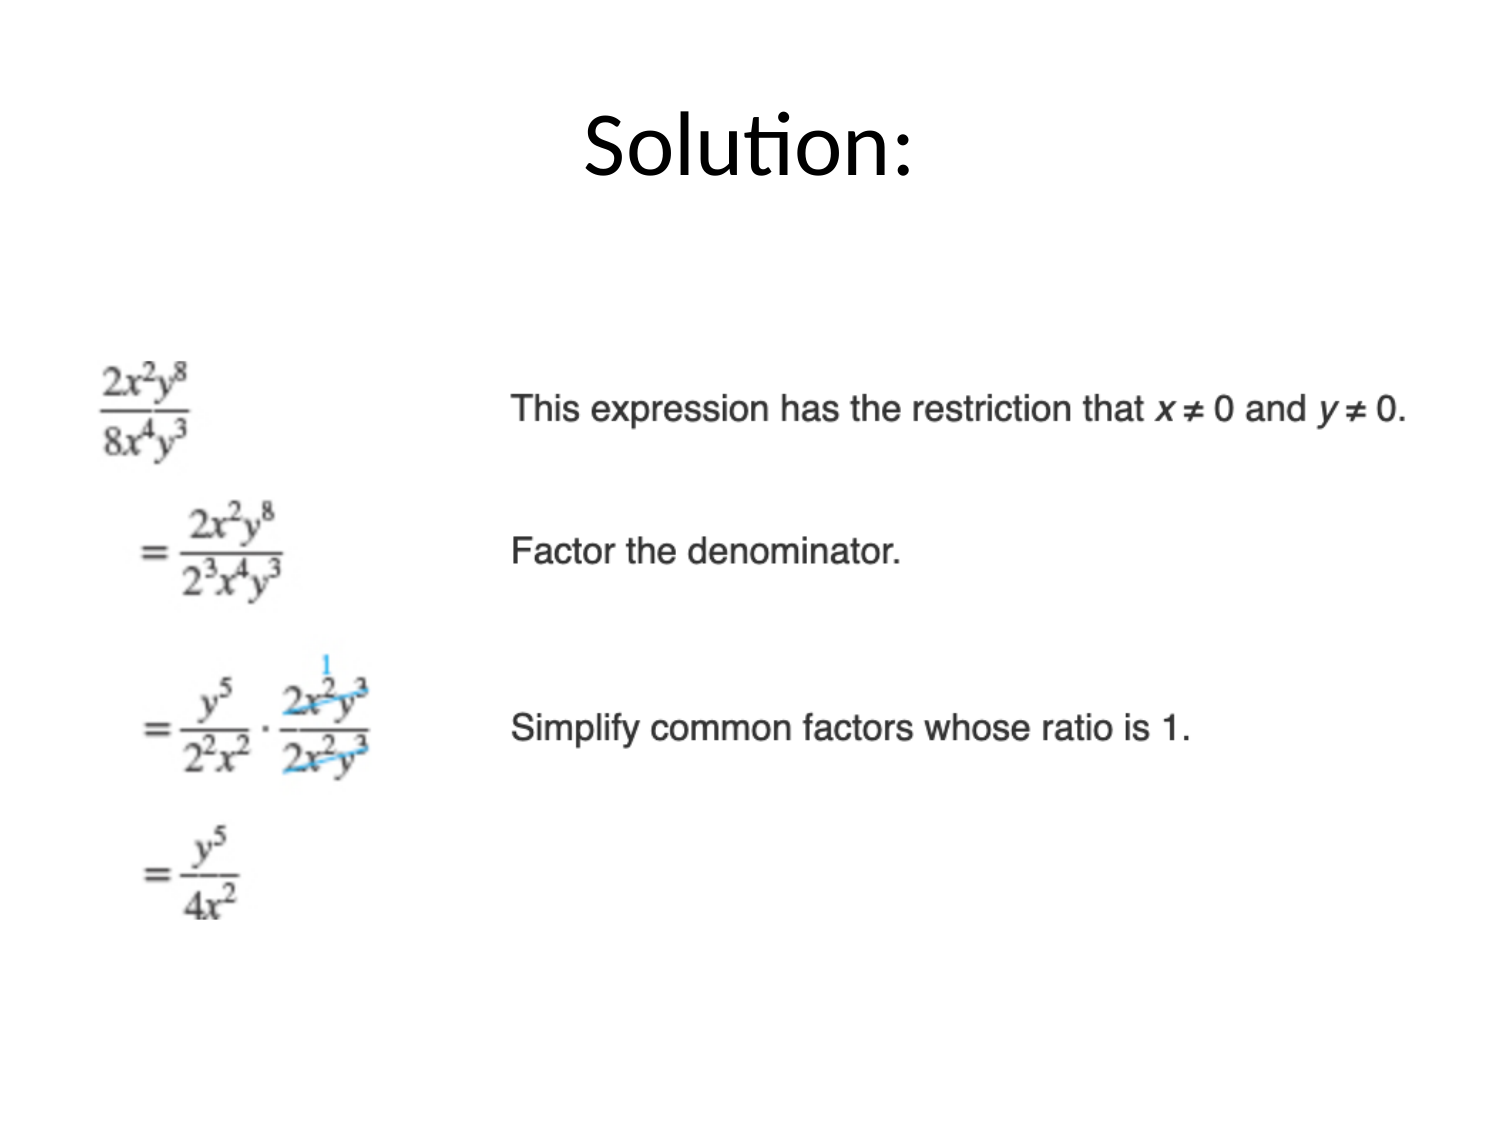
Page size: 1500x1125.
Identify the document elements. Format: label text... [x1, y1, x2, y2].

title Solution: [75, 45, 1425, 233]
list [74, 262, 1426, 1006]
